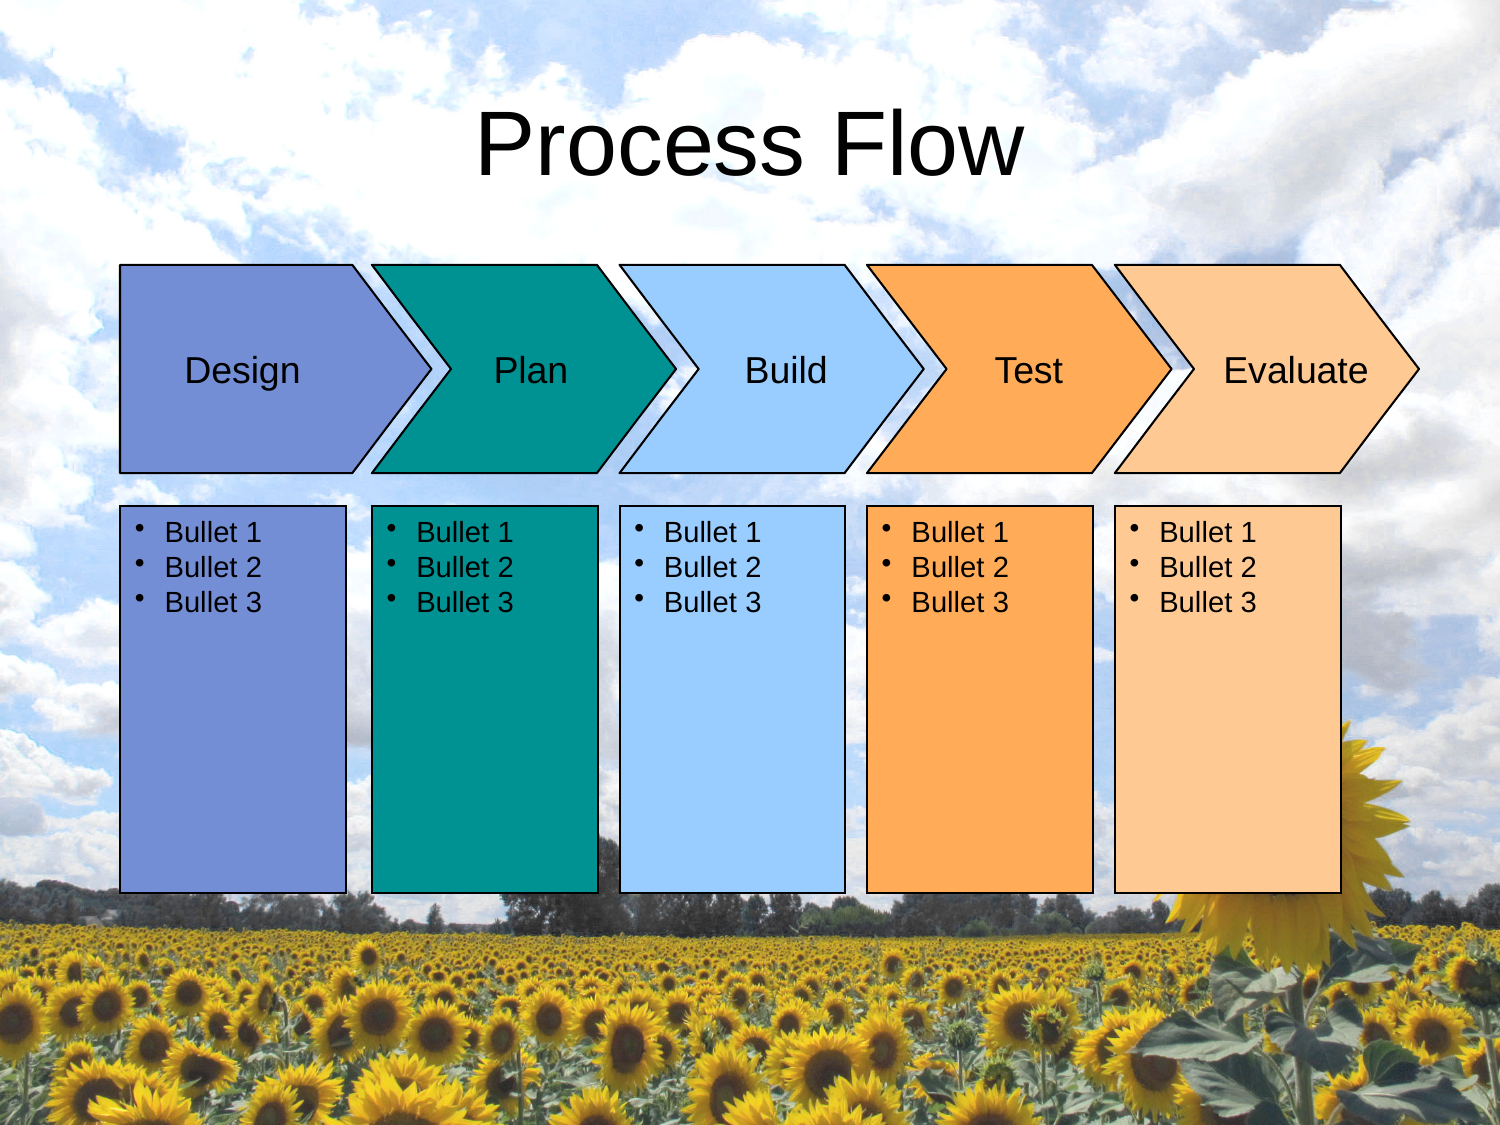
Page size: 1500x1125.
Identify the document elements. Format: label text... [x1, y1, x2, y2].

text_box Bullet 1 Bullet 2 Bullet 3 [120, 506, 346, 893]
text_box Bullet 1 Bullet 2 Bullet 3 [619, 506, 846, 893]
text_box Bullet 1 Bullet 2 Bullet 3 [371, 506, 598, 893]
text_box Evaluate [1208, 338, 1384, 399]
text_box [866, 264, 1172, 474]
text_box Design [169, 338, 316, 399]
picture [0, 0, 1500, 1125]
text_box [371, 264, 677, 474]
text_box Bullet 1 Bullet 2 Bullet 3 [866, 506, 1093, 893]
text_box Build [729, 338, 843, 399]
text_box Bullet 1 Bullet 2 Bullet 3 [1114, 506, 1341, 893]
text_box [120, 264, 432, 474]
title Process Flow [75, 45, 1425, 233]
text_box [619, 264, 924, 474]
text_box Test [979, 338, 1079, 399]
text_box [1114, 264, 1420, 474]
text_box Plan [478, 338, 584, 399]
